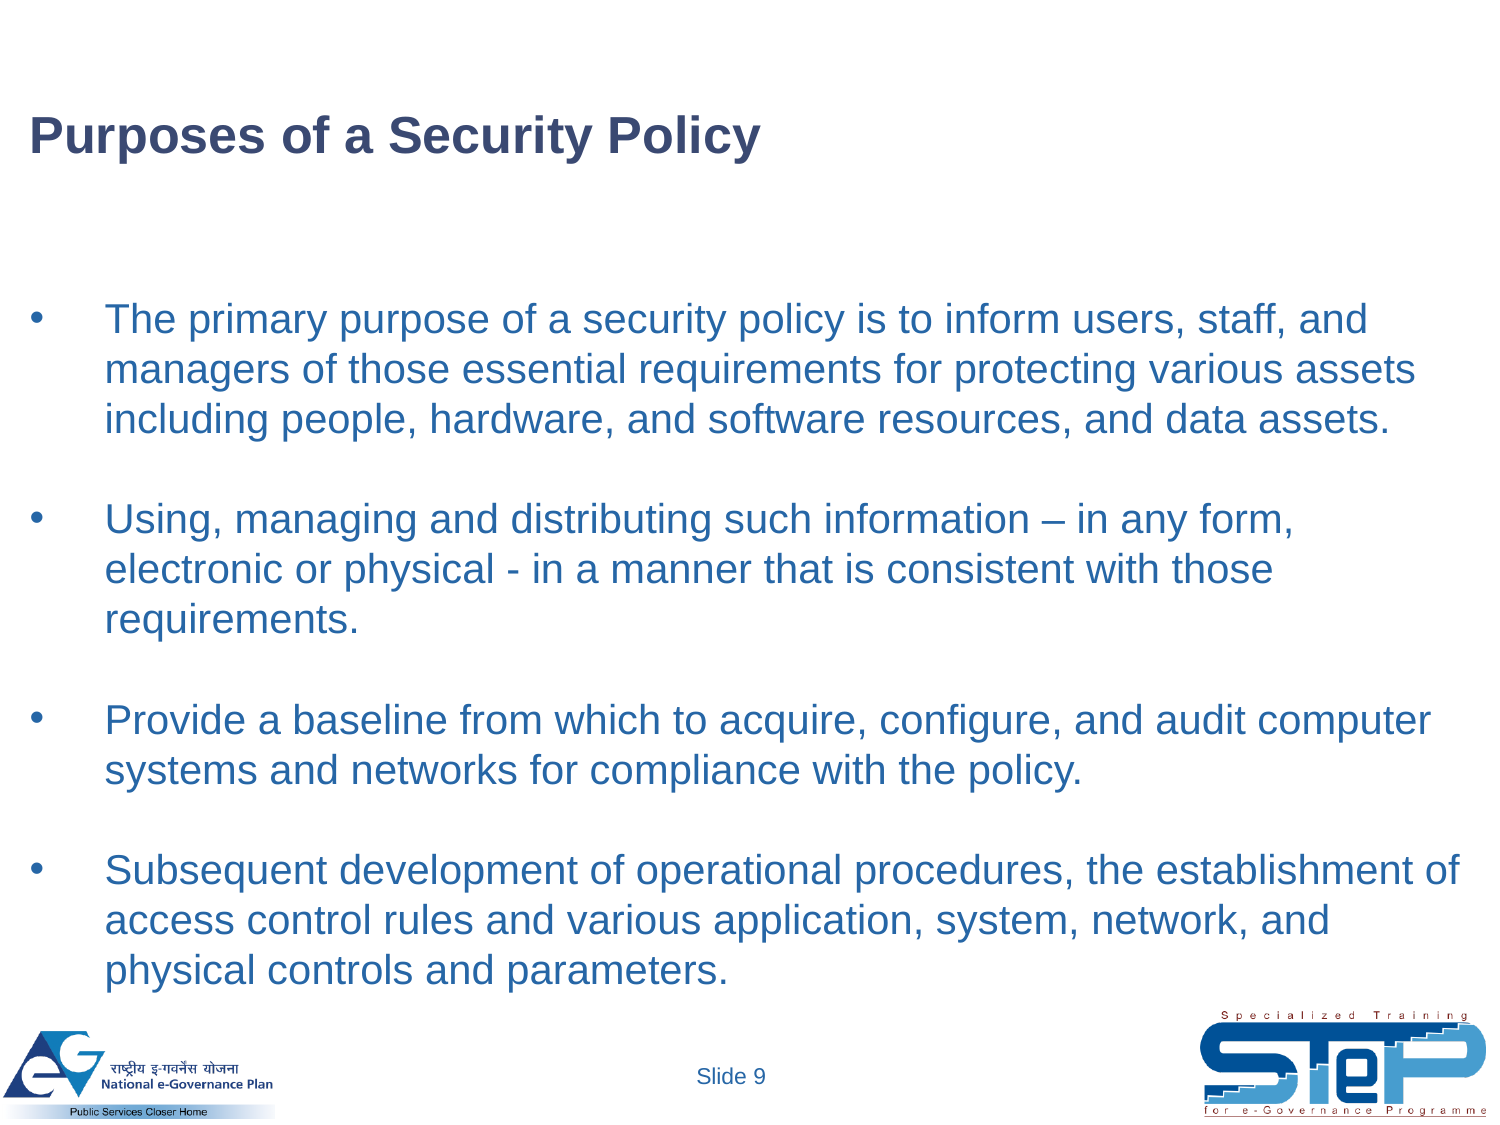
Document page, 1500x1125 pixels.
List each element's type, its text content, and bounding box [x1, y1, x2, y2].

list The primary purpose of a security policy is to inform users, staff, and managers of those essential requirements for protecting various assets including people, hardware, and software resources, and data assets. Using, managing and distributing such information – in any form, electronic or physical - in a manner that is consistent with those requirements. Provide a baseline from which to acquire, configure, and audit computer systems and networks for compliance with the policy. Subsequent development of operational procedures, the establishment of access control rules and various application, system, network, and physical controls and parameters. [29, 291, 1470, 1001]
picture [1200, 1011, 1486, 1117]
picture [2, 1031, 275, 1119]
title Purposes of a Security Policy [29, 101, 1470, 226]
